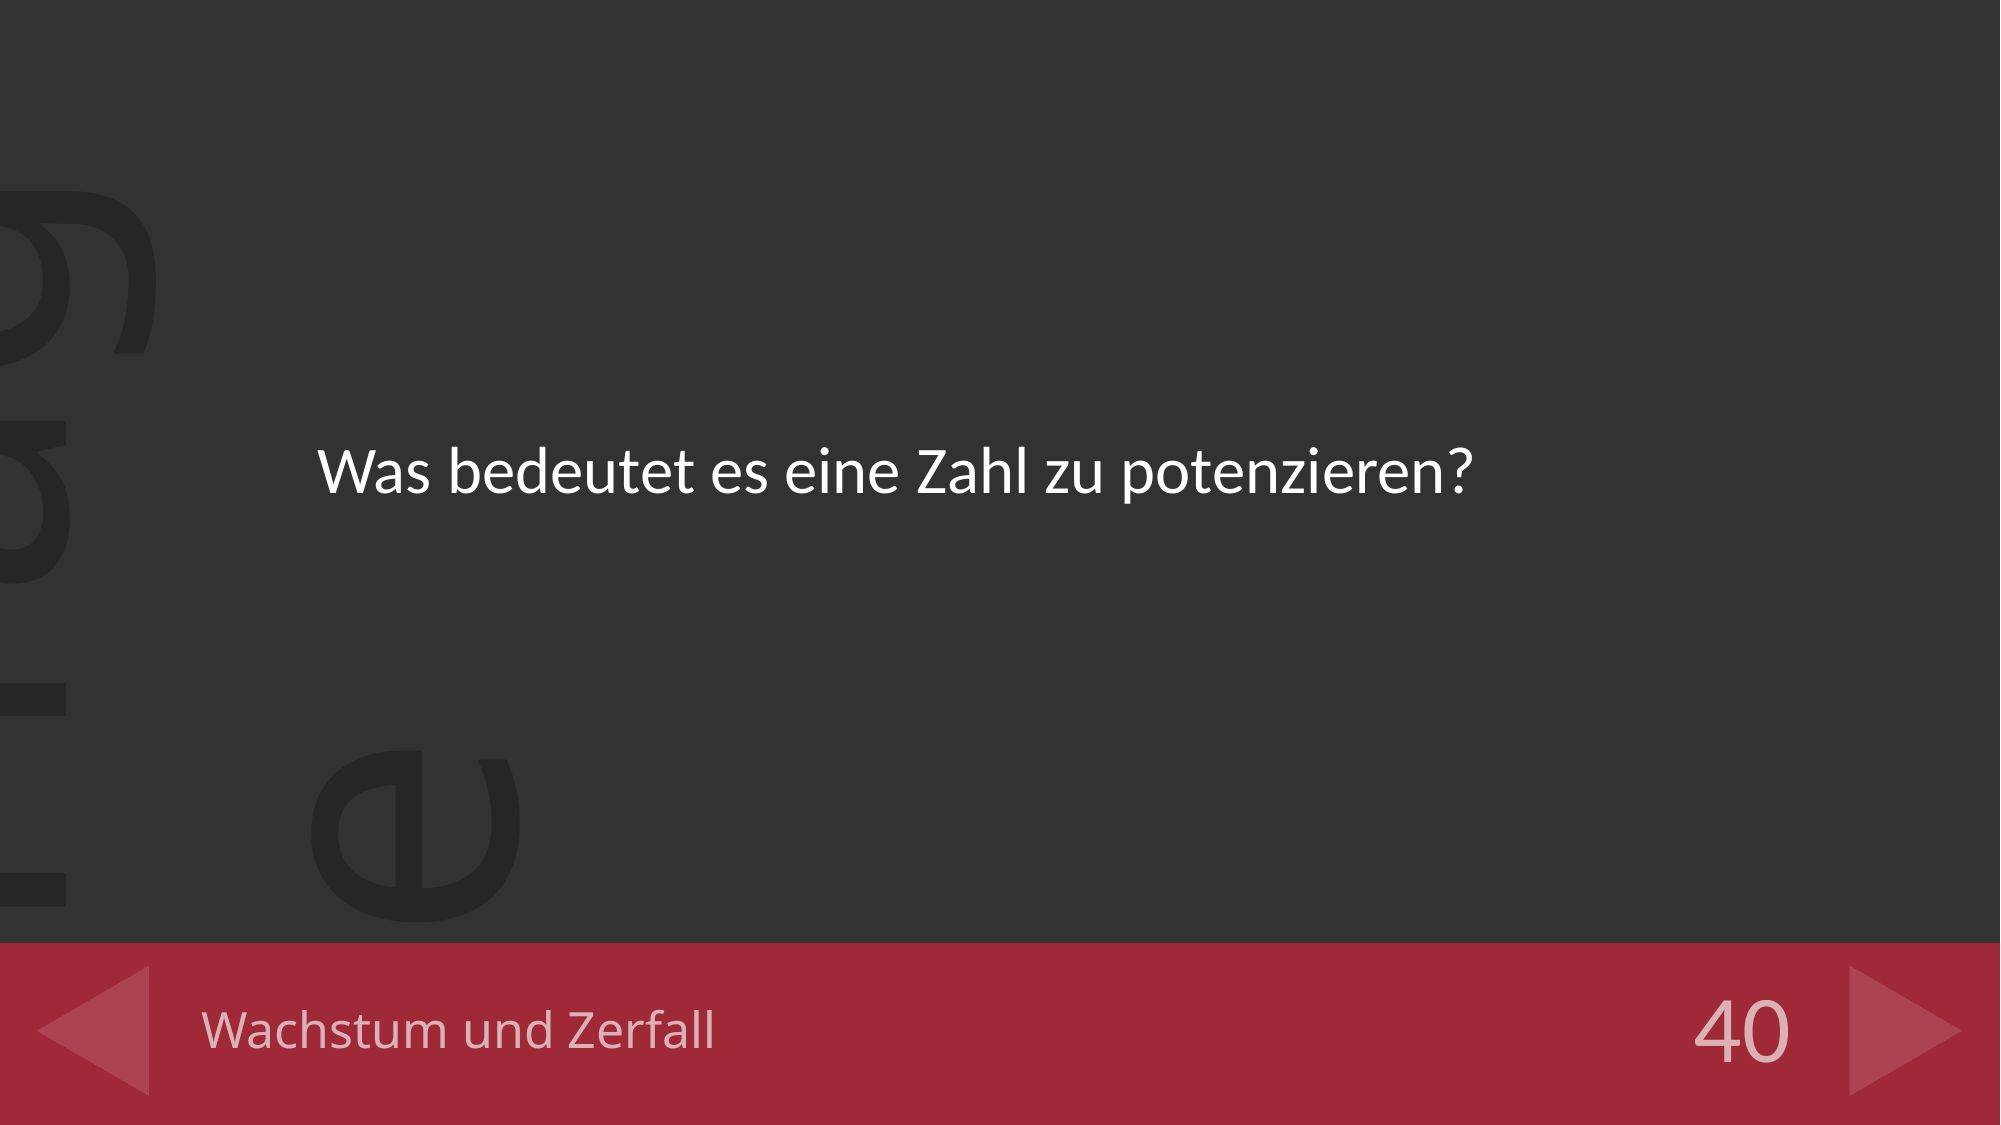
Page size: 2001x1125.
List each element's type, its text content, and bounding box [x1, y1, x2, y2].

list 40 [1494, 967, 1806, 1097]
title Wachstum und Zerfall [185, 967, 1494, 1097]
list Was bedeutet es eine Zahl zu potenzieren? [302, 307, 1760, 636]
